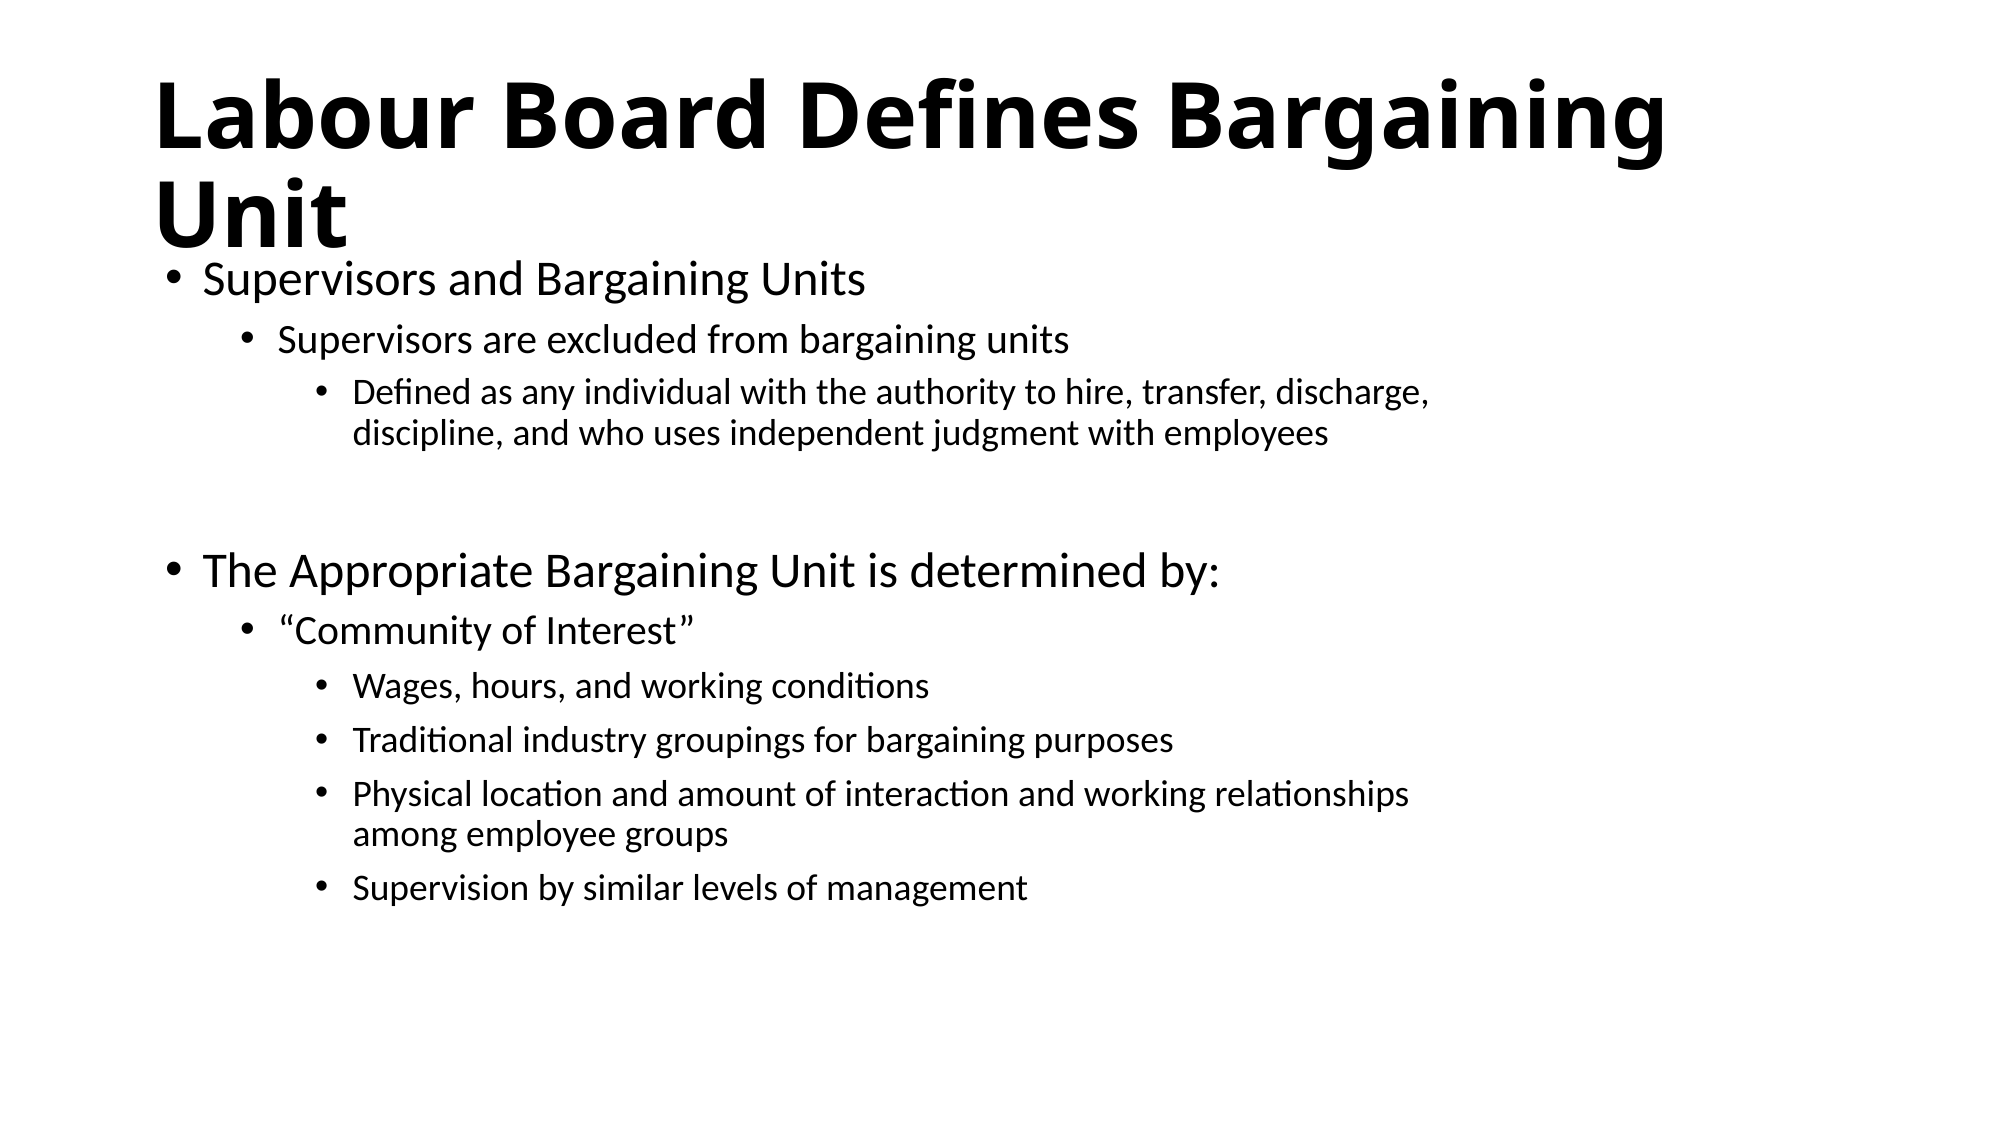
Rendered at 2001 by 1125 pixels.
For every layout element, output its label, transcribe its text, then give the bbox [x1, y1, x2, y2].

title Labour Board Defines Bargaining Unit [137, 59, 1863, 278]
list Supervisors and Bargaining Units Supervisors are excluded from bargaining units Defined as any individual with the authority to hire, transfer, discharge, discipline, and who uses independent judgment with employees The Appropriate Bargaining Unit is determined by: “Community of Interest” Wages, hours, and working conditions Traditional industry groupings for bargaining purposes Physical location and amount of interaction and working relationships among employee groups Supervision by similar levels of management [150, 245, 1500, 883]
